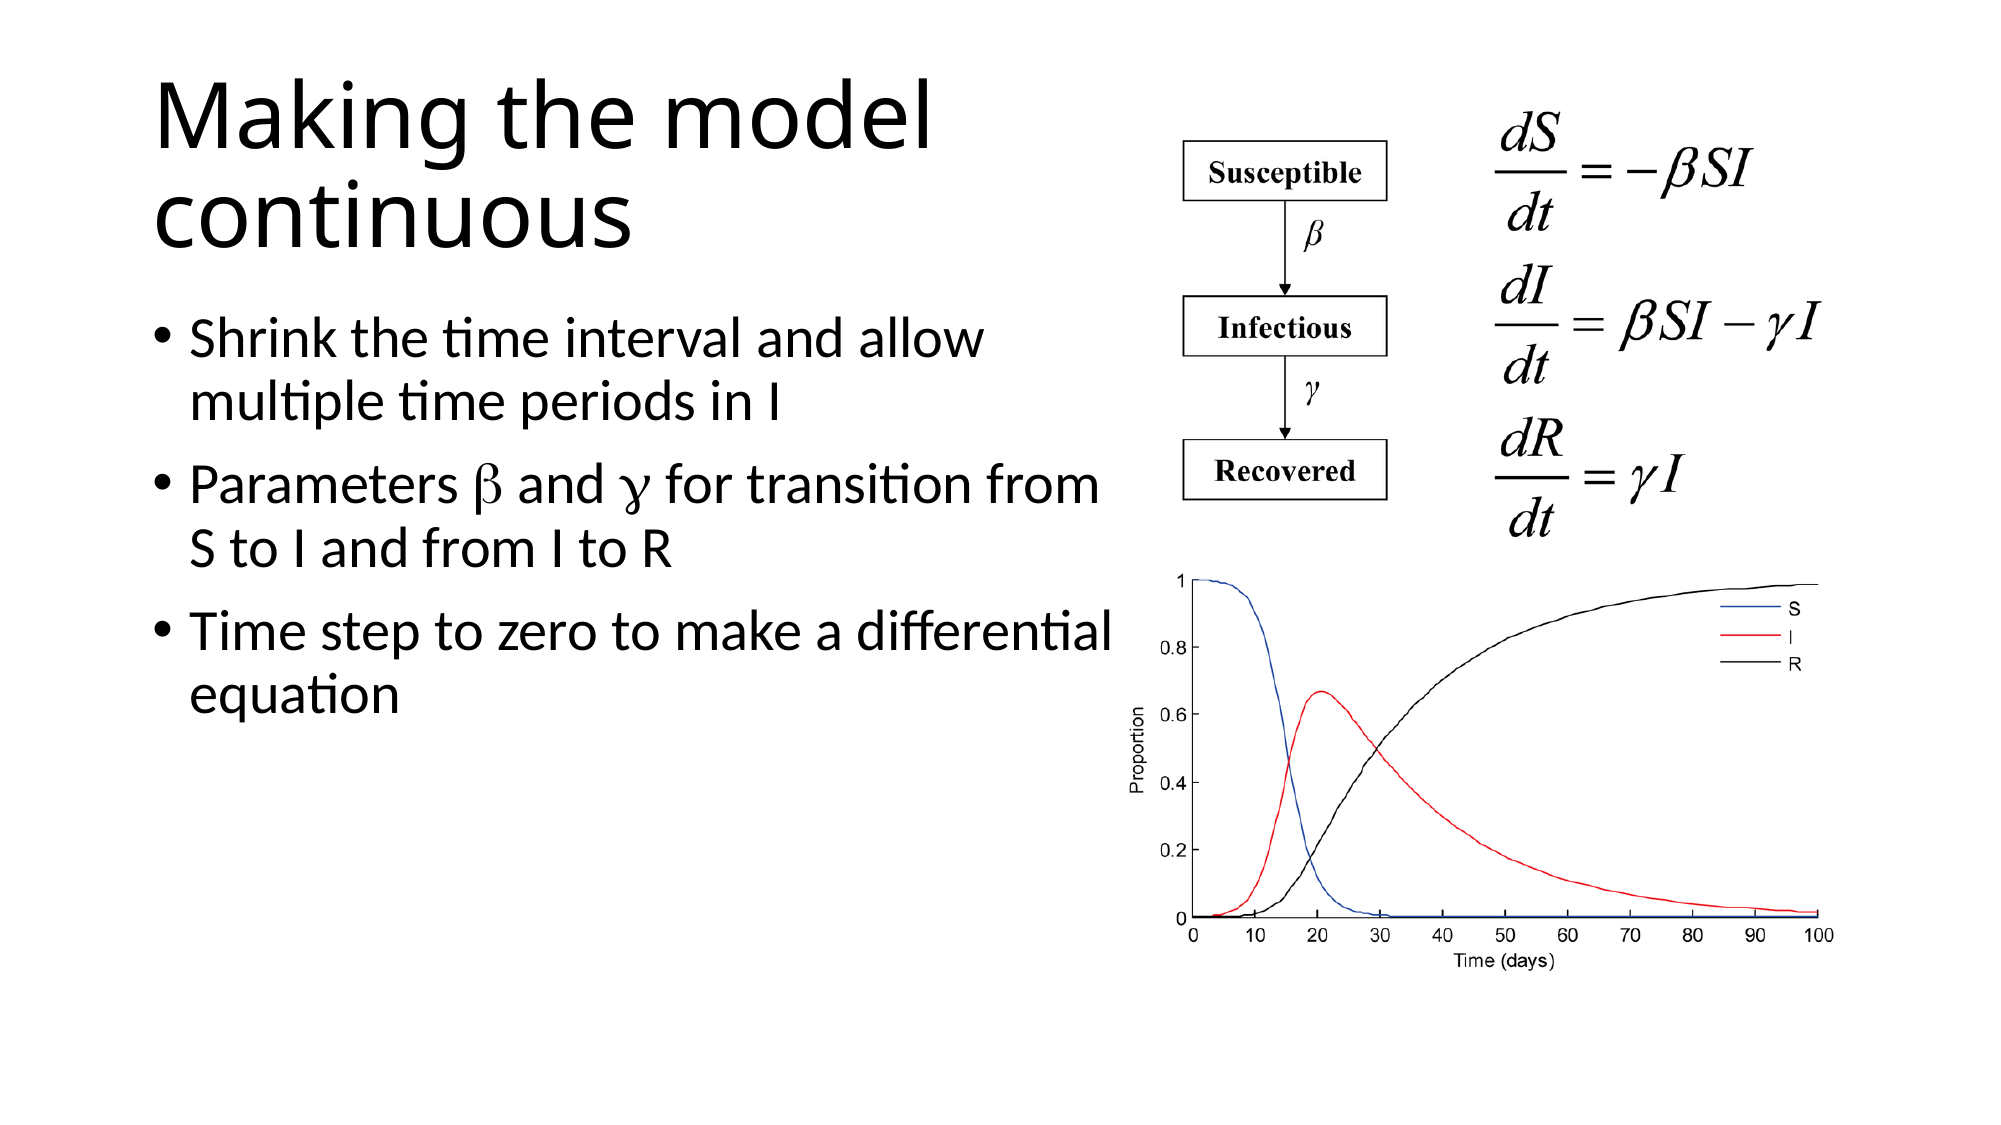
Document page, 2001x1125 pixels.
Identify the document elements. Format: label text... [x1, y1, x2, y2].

title Making the model continuous [137, 59, 1241, 278]
picture [1124, 106, 1837, 975]
list Shrink the time interval and allow multiple time periods in I Parameters  and  for transition from S to I and from I to R Time step to zero to make a differential equation [137, 299, 1140, 1014]
